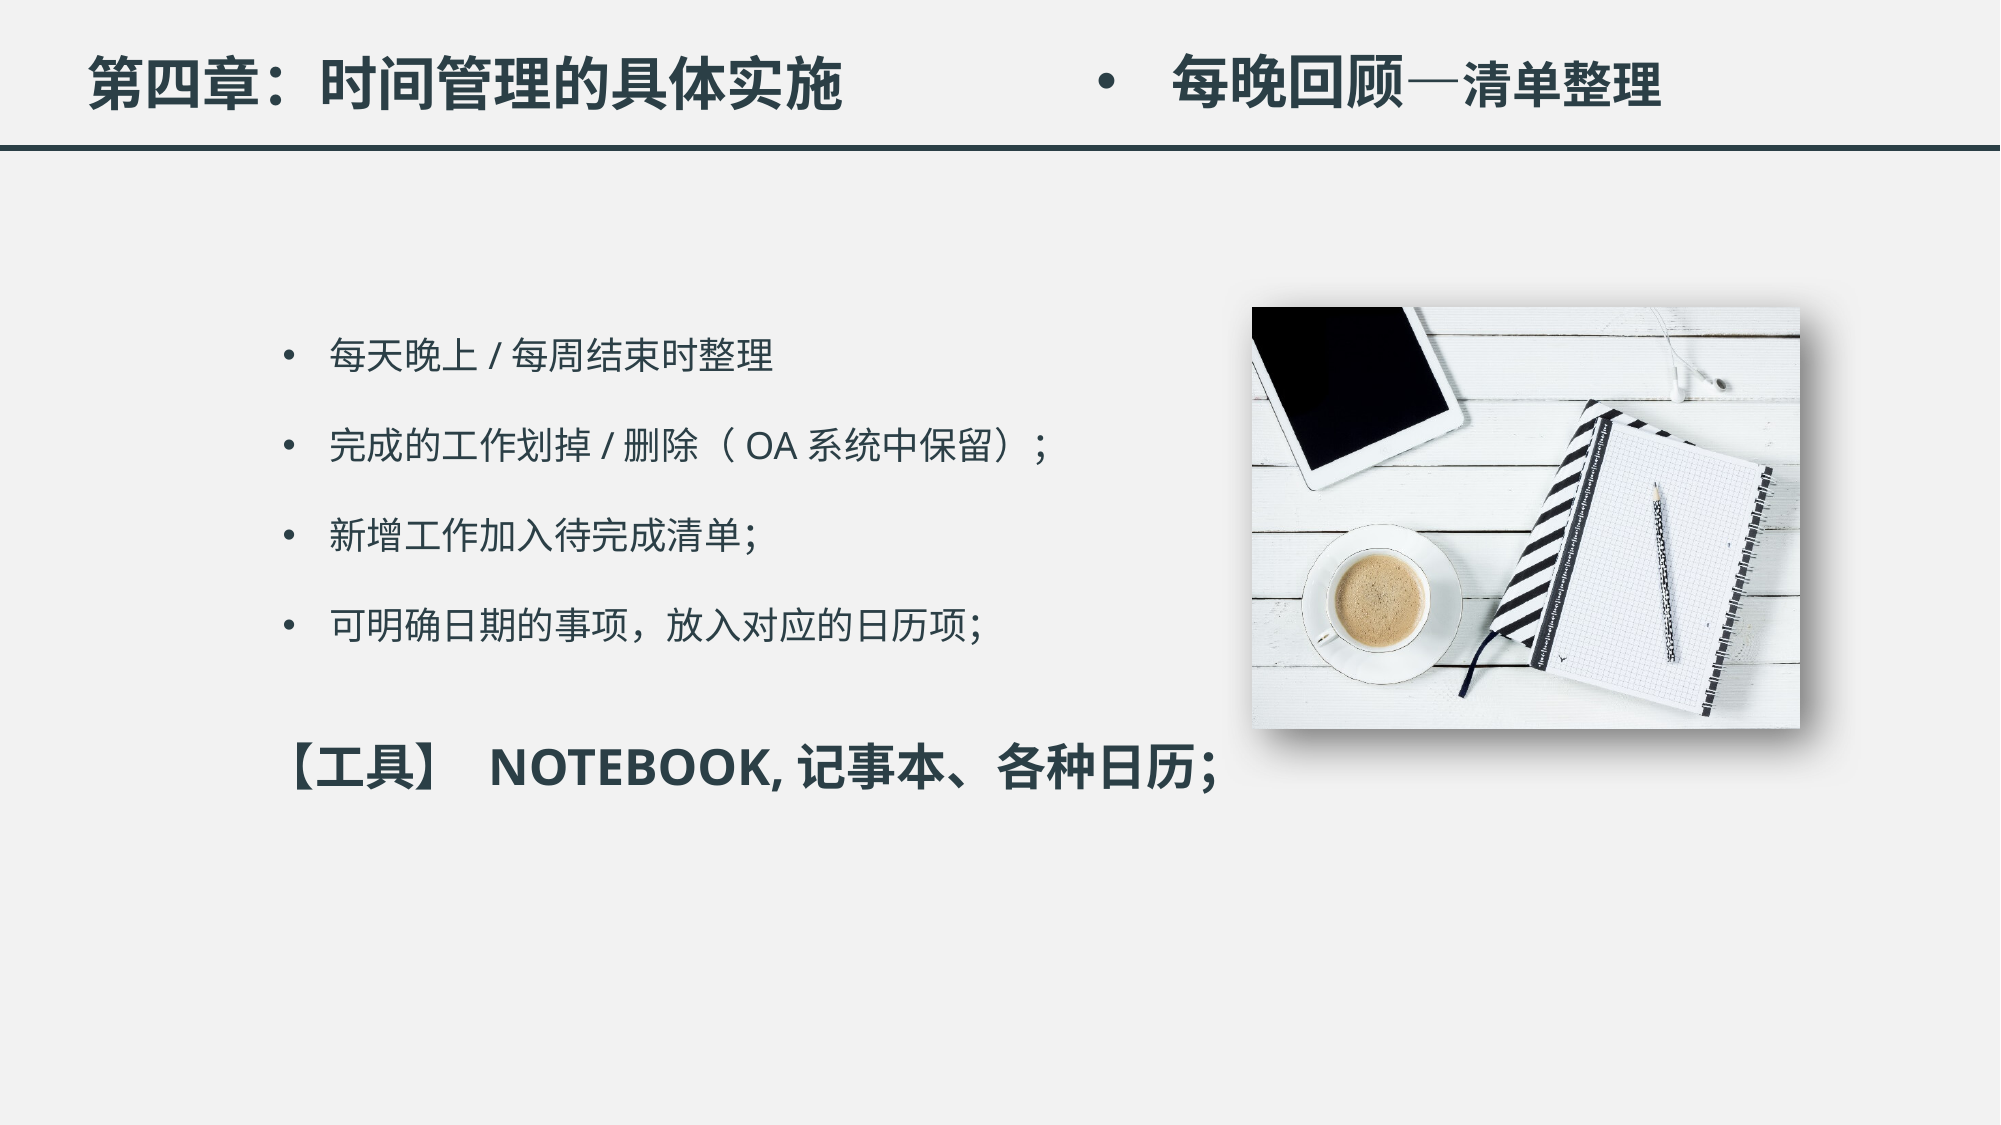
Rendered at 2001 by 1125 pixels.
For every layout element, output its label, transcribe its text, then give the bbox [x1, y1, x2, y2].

text_box 【工具】 NOTEBOOK,记事本、各种日历； [250, 728, 1262, 804]
text_box 第四章：时间管理的具体实施 [71, 39, 859, 125]
picture [1251, 307, 1800, 729]
text_box 每天晚上/每周结束时整理 完成的工作划掉/删除（OA系统中保留）； 新增工作加入待完成清单； 可明确日期的事项，放入对应的日历项； [267, 279, 1268, 654]
text_box 每晚回顾—清单整理 [1081, 38, 1945, 123]
